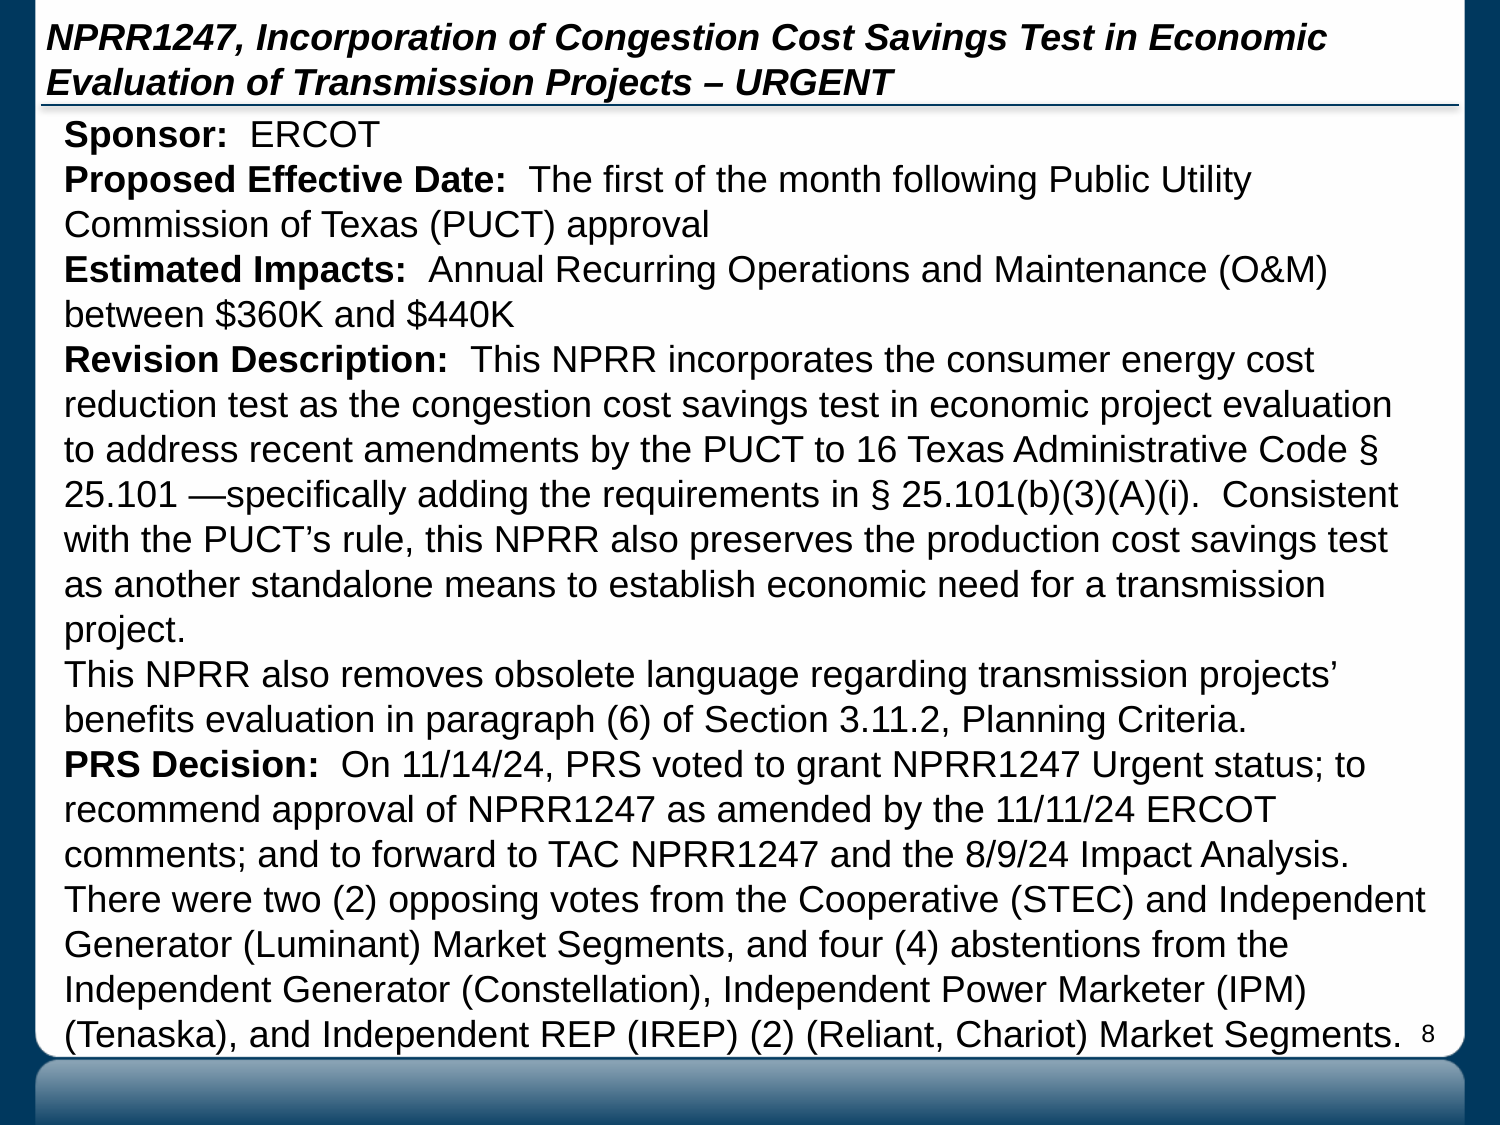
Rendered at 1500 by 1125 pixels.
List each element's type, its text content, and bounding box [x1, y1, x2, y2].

title NPRR1247, Incorporation of Congestion Cost Savings Test in Economic Evaluation of Transmission Projects – URGENT [31, 20, 1464, 97]
text_box Sponsor: ERCOT Proposed Effective Date: The first of the month following Public Utility Commission of Texas (PUCT) approval Estimated Impacts: Annual Recurring Operations and Maintenance (O&M) between $360K and $440K Revision Description: This NPRR incorporates the consumer energy cost reduction test as the congestion cost savings test in economic project evaluation to address recent amendments by the PUCT to 16 Texas Administrative Code § 25.101 —specifically adding the requirements in § 25.101(b)(3)(A)(i). Consistent with the PUCT’s rule, this NPRR also preserves the production cost savings test as another standalone means to establish economic need for a transmission project. This NPRR also removes obsolete language regarding transmission projects’ benefits evaluation in paragraph (6) of Section 3.11.2, Planning Criteria. PRS Decision: On 11/14/24, PRS voted to grant NPRR1247 Urgent status; to recommend approval of NPRR1247 as amended by the 11/11/24 ERCOT comments; and to forward to TAC NPRR1247 and the 8/9/24 Impact Analysis. There were two (2) opposing votes from the Cooperative (STEC) and Independent Generator (Luminant) Market Segments, and four (4) abstentions from the Independent Generator (Constellation), Independent Power Marketer (IPM) (Tenaska), and Independent REP (IREP) (2) (Reliant, Chariot) Market Segments. [11, 103, 1444, 1063]
picture [35, 0, 1465, 1125]
